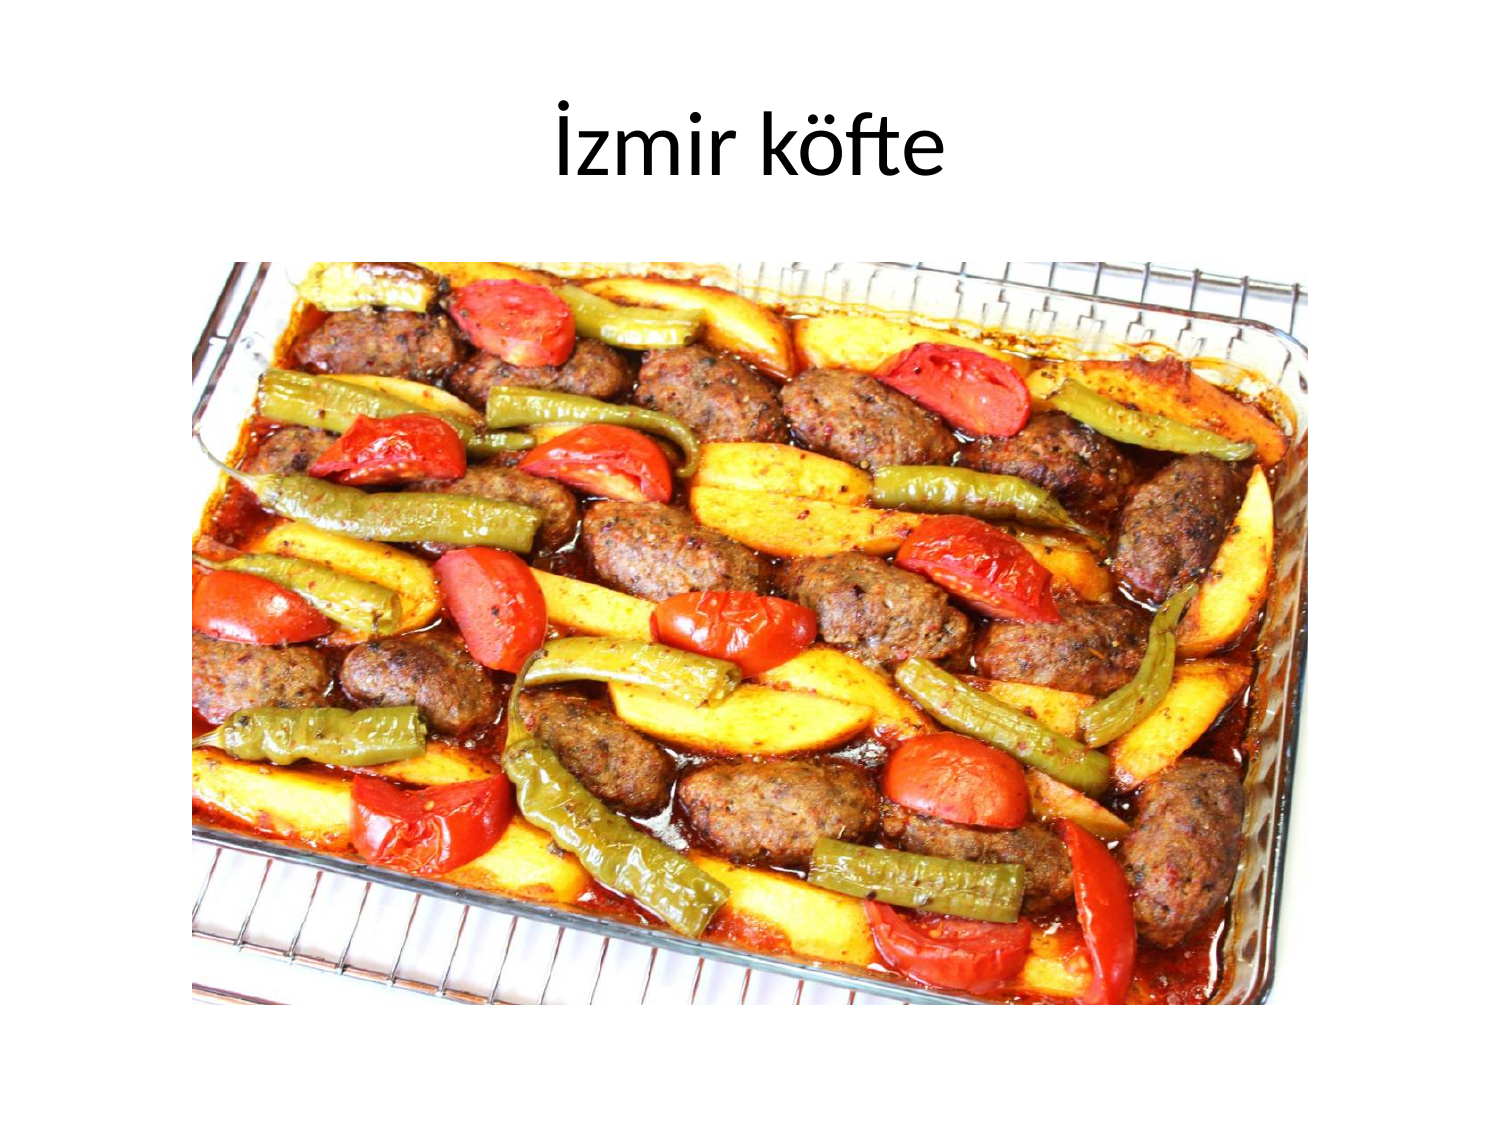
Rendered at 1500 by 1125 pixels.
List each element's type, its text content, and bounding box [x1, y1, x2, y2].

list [192, 262, 1308, 1006]
title İzmir köfte [75, 45, 1425, 233]
